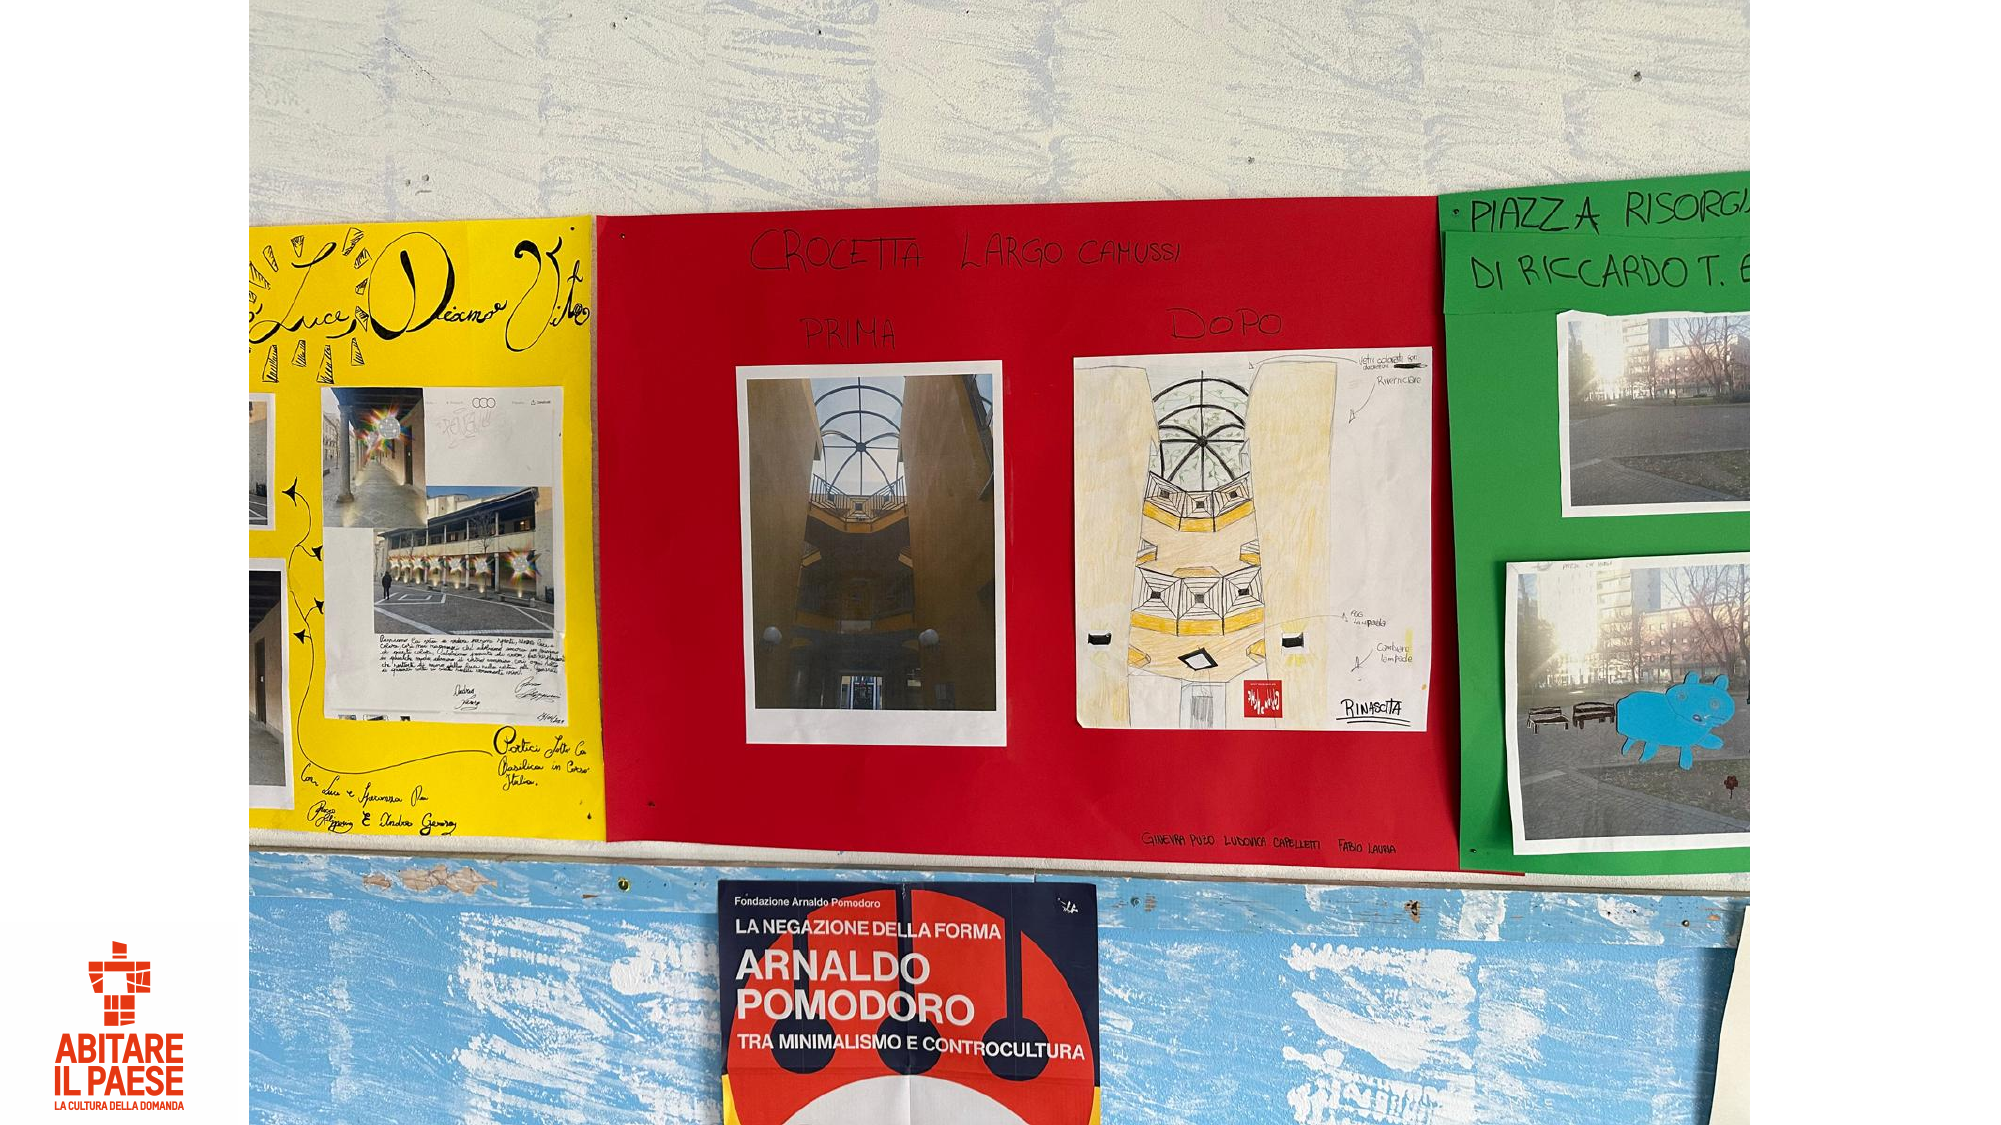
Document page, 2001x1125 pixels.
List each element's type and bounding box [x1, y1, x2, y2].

picture [0, 922, 238, 1125]
picture [249, 0, 1751, 1125]
